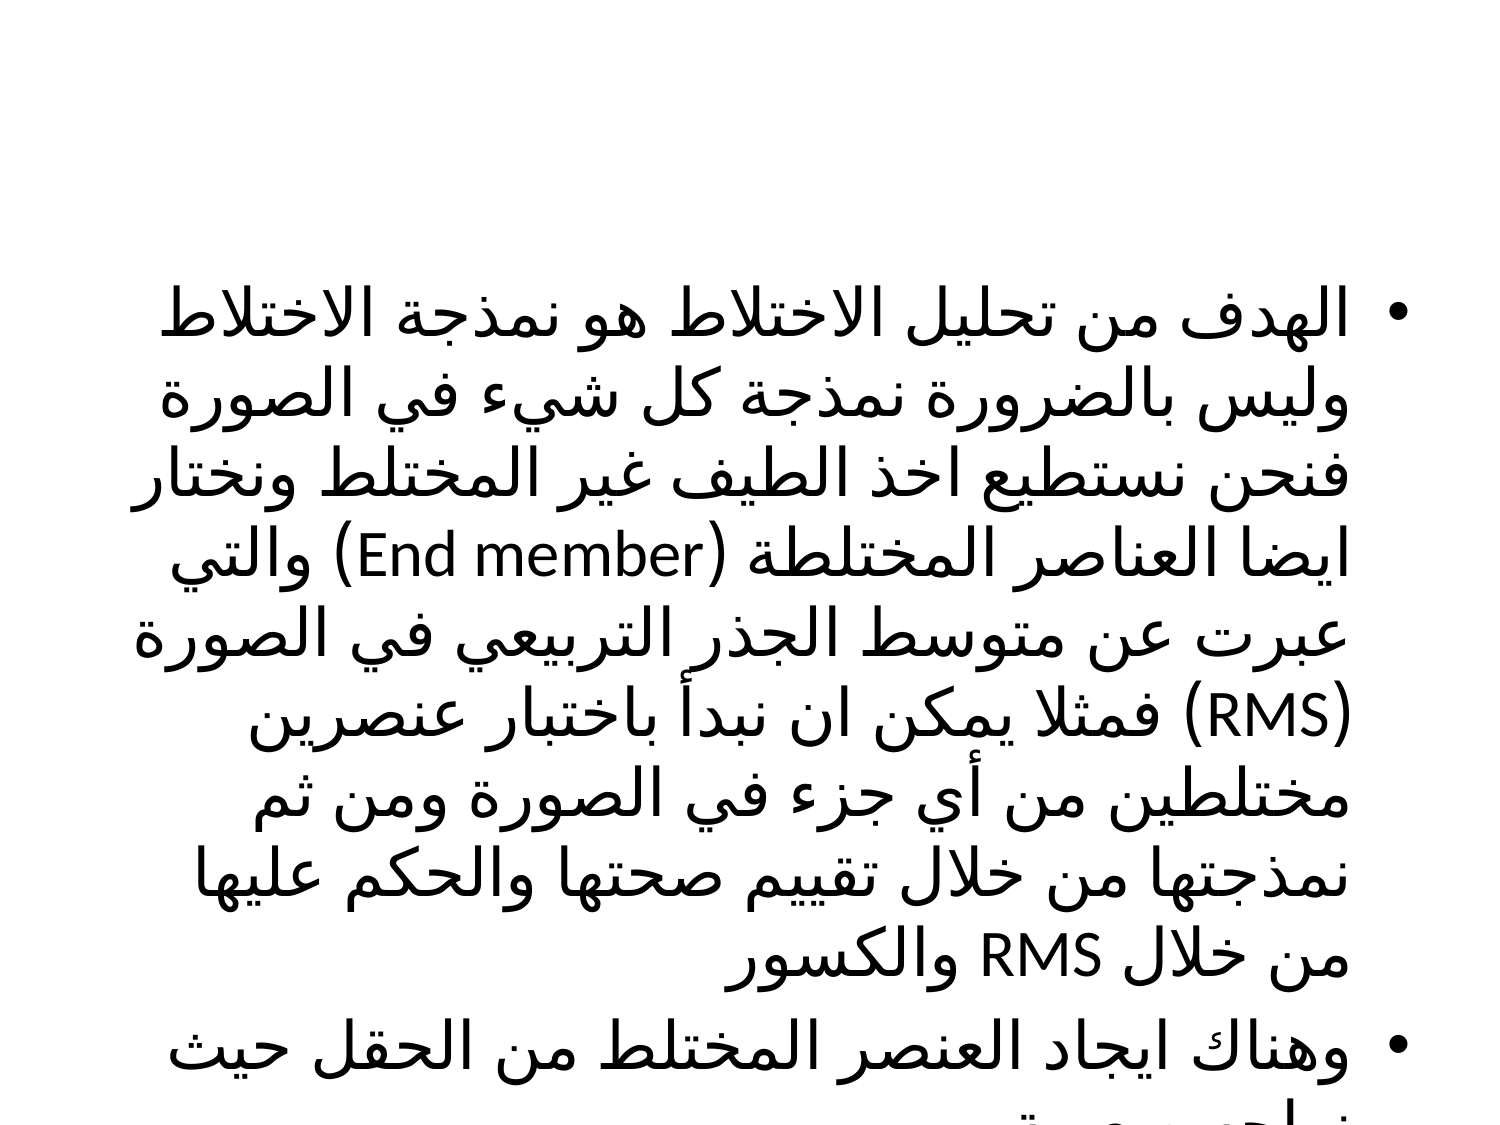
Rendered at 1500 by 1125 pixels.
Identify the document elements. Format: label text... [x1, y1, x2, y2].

list الهدف من تحليل الاختلاط هو نمذجة الاختلاط وليس بالضرورة نمذجة كل شيء في الصورة فنحن نستطيع اخذ الطيف غير المختلط ونختار ايضا العناصر المختلطة (End member) والتي عبرت عن متوسط الجذر التربيعي في الصورة (RMS) فمثلا يمكن ان نبدأ باختبار عنصرين مختلطين من أي جزء في الصورة ومن ثم نمذجتها من خلال تقييم صحتها والحكم عليها من خلال RMS والكسور وهناك ايجاد العنصر المختلط من الحقل حيث نواجه صعوبة [75, 262, 1425, 1005]
